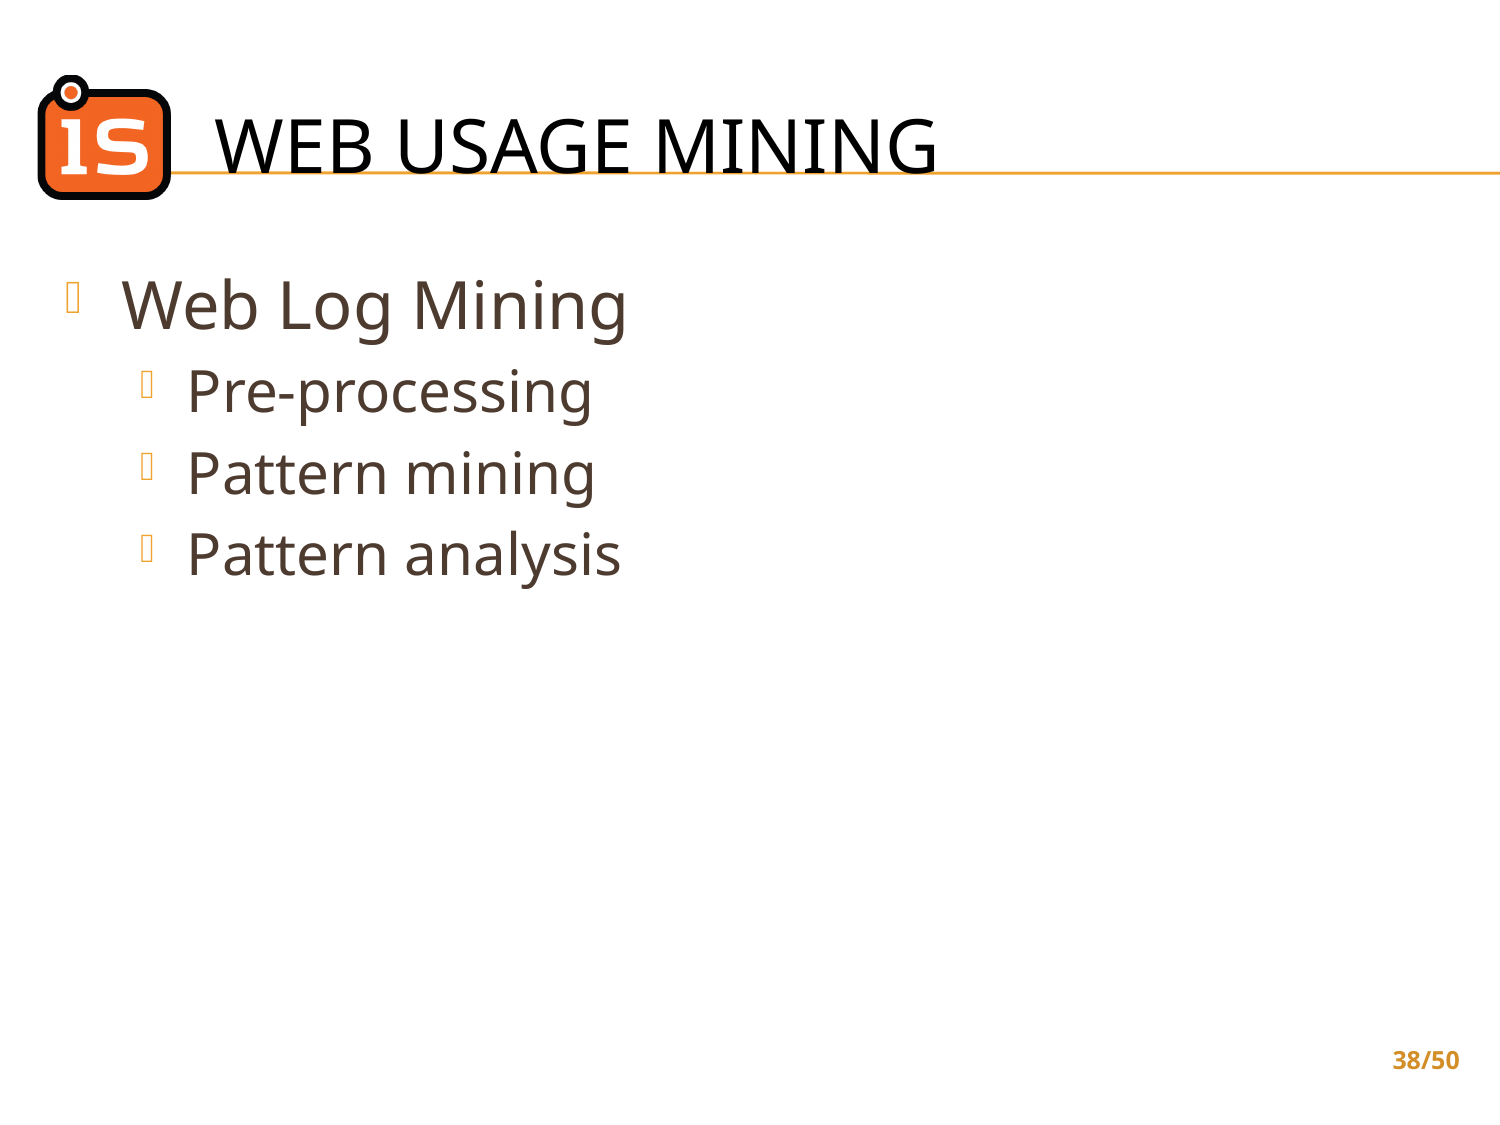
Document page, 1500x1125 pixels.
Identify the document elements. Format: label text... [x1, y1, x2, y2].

slide_number 38/50 [1350, 1037, 1475, 1079]
title Web Usage Mining [200, 75, 1475, 213]
picture [37, 75, 171, 200]
list Web Log Mining Pre-processing Pattern mining Pattern analysis [49, 254, 1476, 998]
